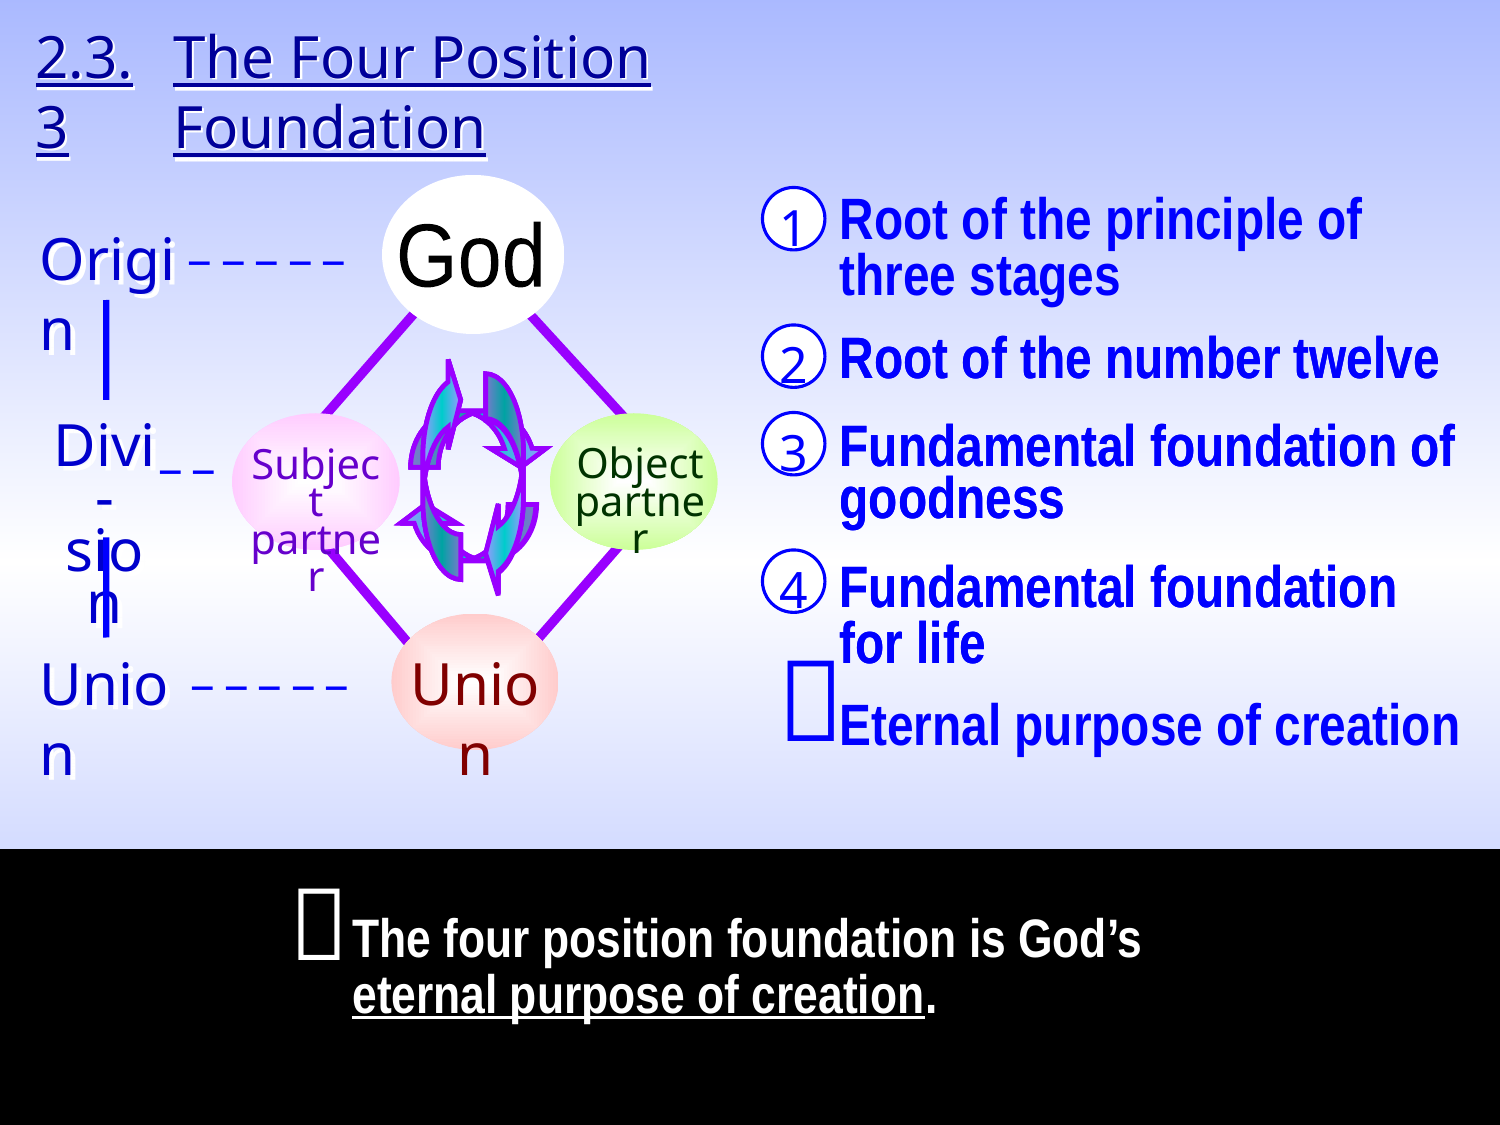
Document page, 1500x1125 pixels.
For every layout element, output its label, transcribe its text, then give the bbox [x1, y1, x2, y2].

text_box [0, 849, 1500, 1125]
text_box 3 [762, 412, 819, 475]
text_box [274, 899, 1301, 1033]
text_box Eternal purpose of creation [824, 691, 1488, 765]
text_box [20, 12, 888, 98]
text_box 2 [762, 324, 819, 388]
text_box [824, 187, 1500, 683]
text_box 1 [762, 187, 819, 250]
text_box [24, 174, 722, 751]
text_box  [762, 675, 838, 764]
text_box 4 [762, 549, 819, 613]
